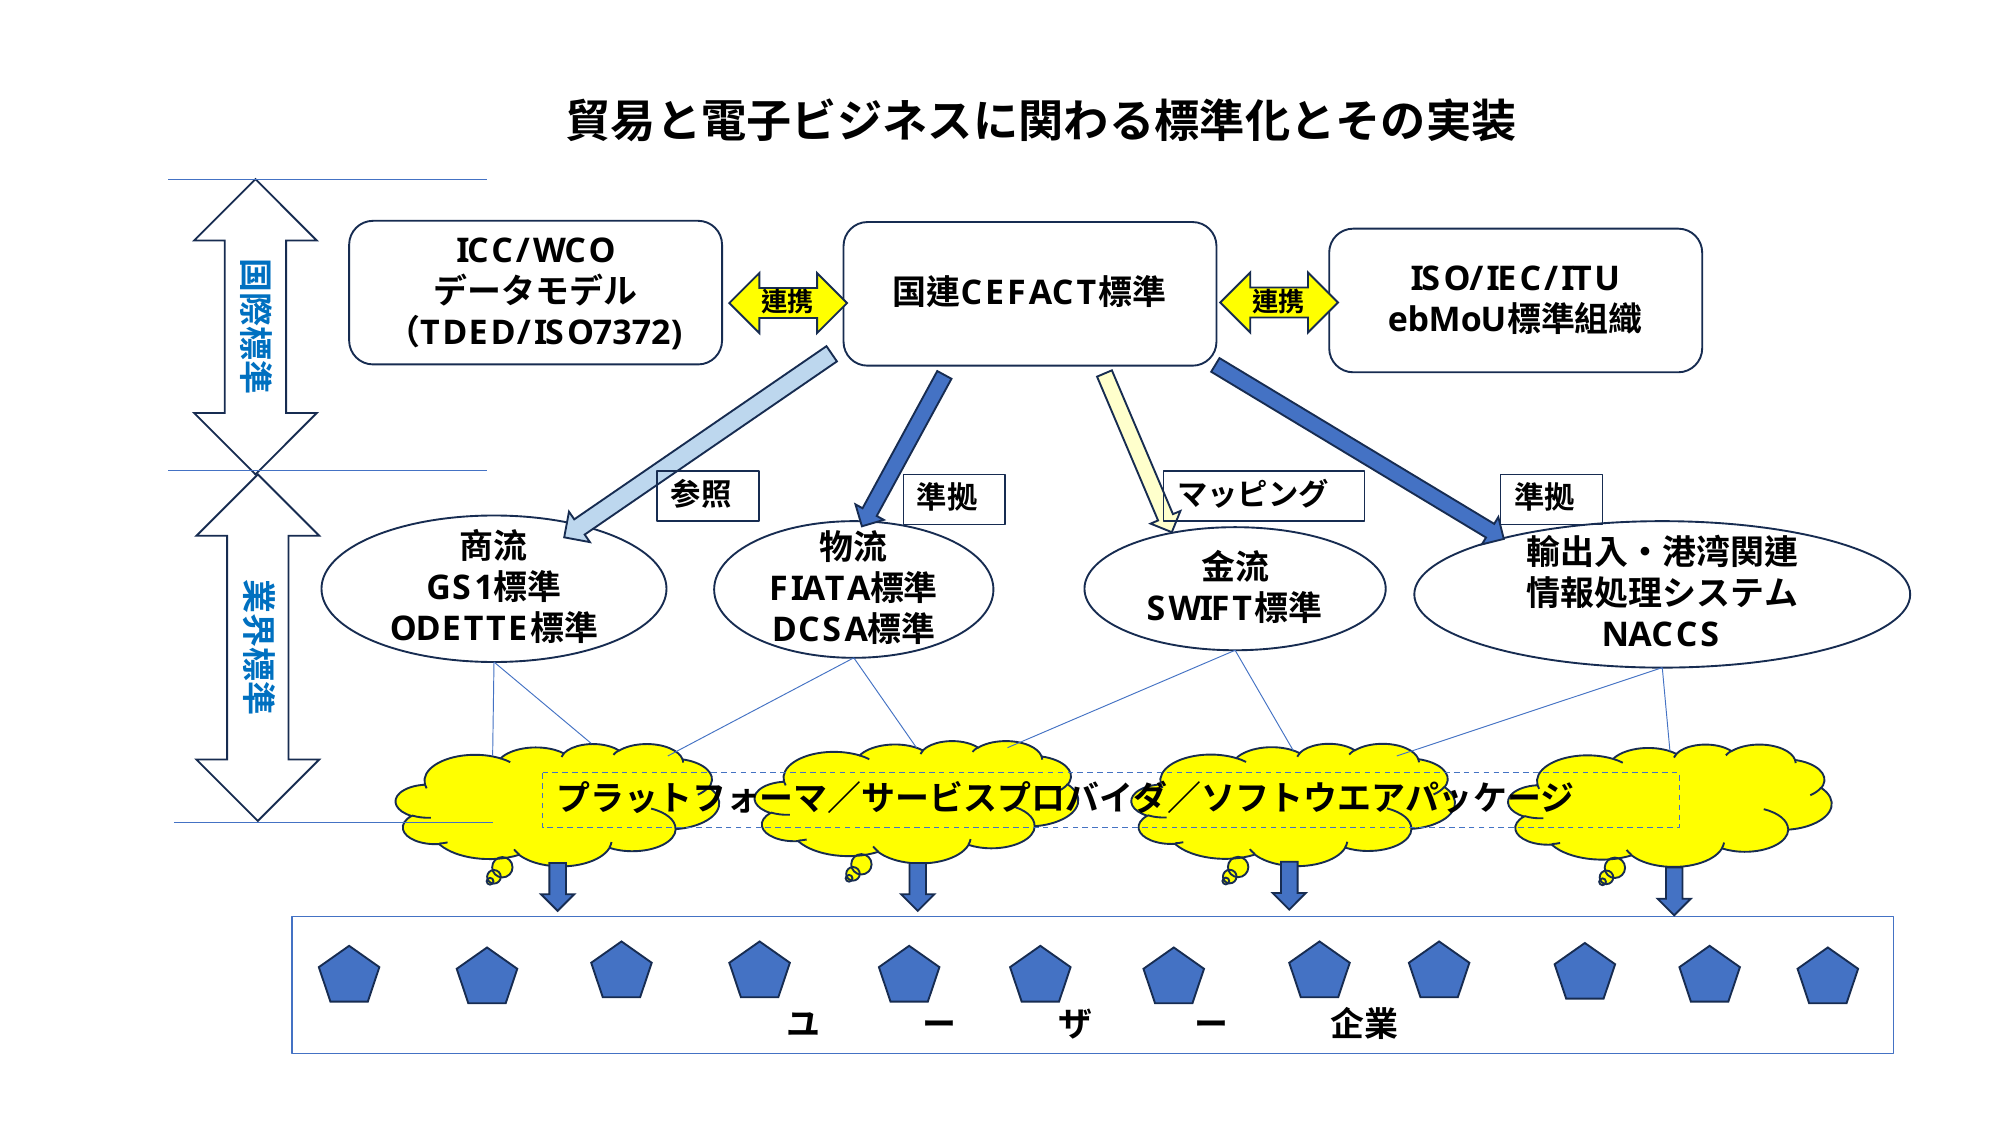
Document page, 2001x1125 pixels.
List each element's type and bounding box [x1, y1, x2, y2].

picture [119, 66, 1931, 1087]
